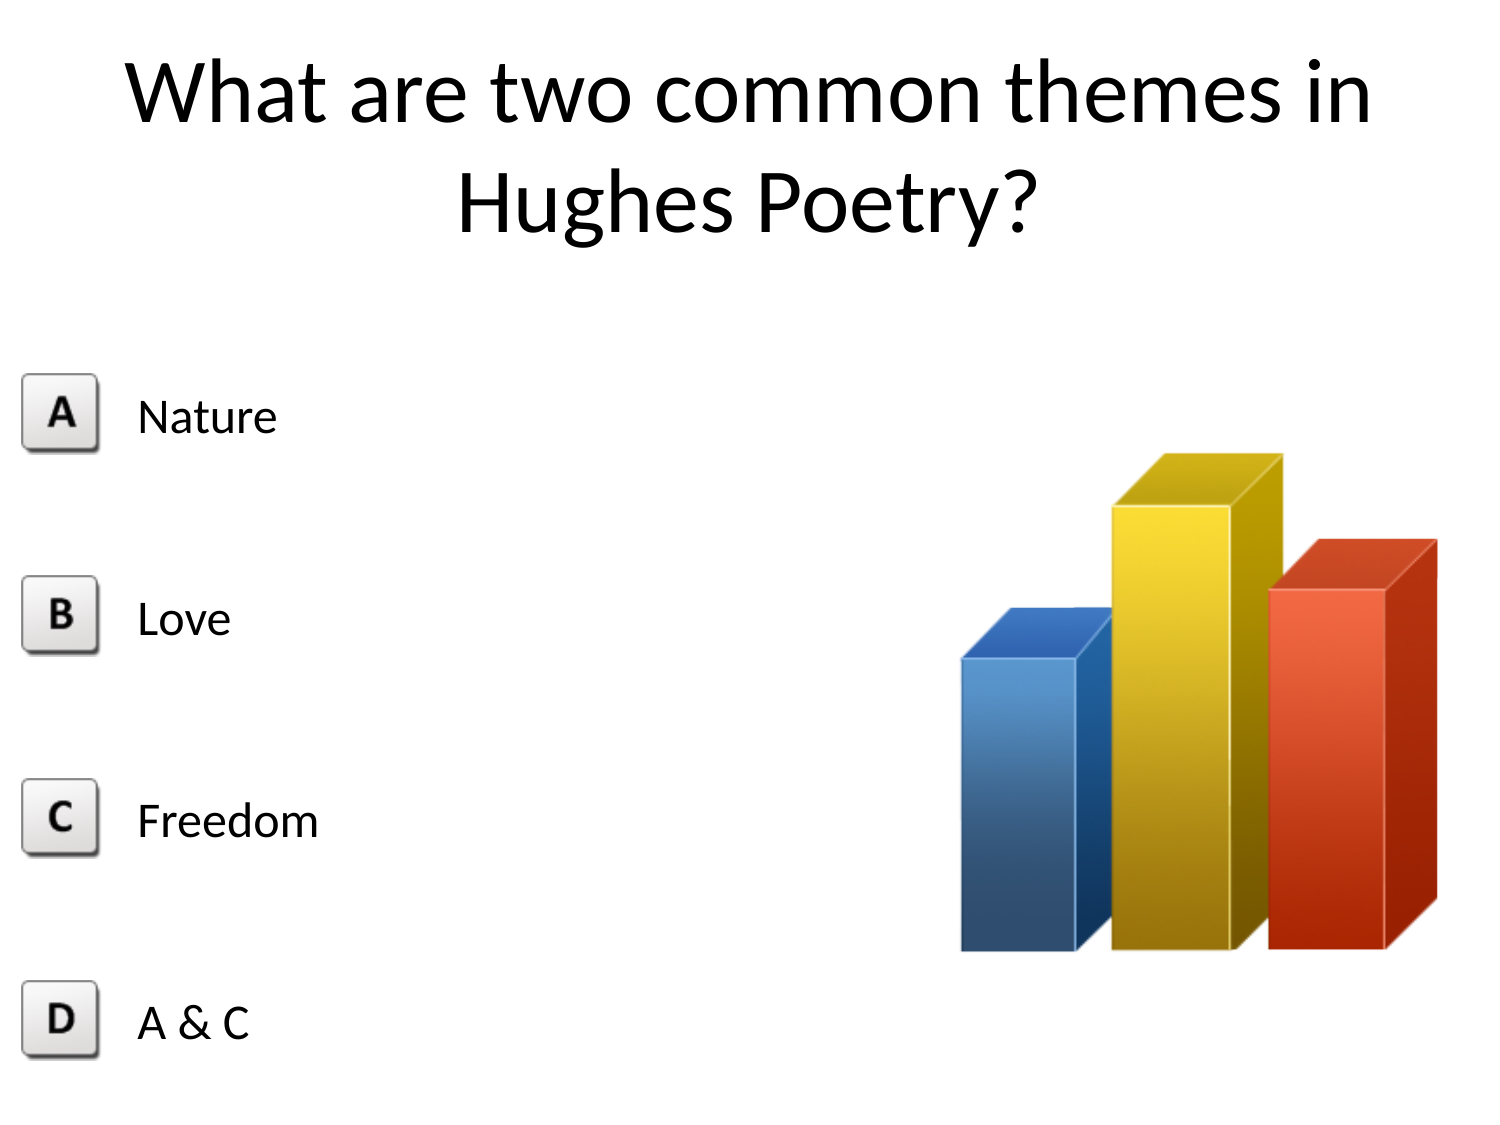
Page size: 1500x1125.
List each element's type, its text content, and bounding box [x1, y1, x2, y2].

picture [20, 979, 103, 1061]
list A & C [125, 929, 875, 1111]
picture [20, 574, 103, 657]
list Nature [125, 322, 875, 505]
picture [939, 443, 1461, 965]
list Freedom [125, 727, 875, 909]
list Love [125, 525, 875, 707]
title What are two common themes in Hughes Poetry? [20, 20, 1480, 261]
picture [20, 372, 103, 455]
picture [20, 777, 103, 859]
